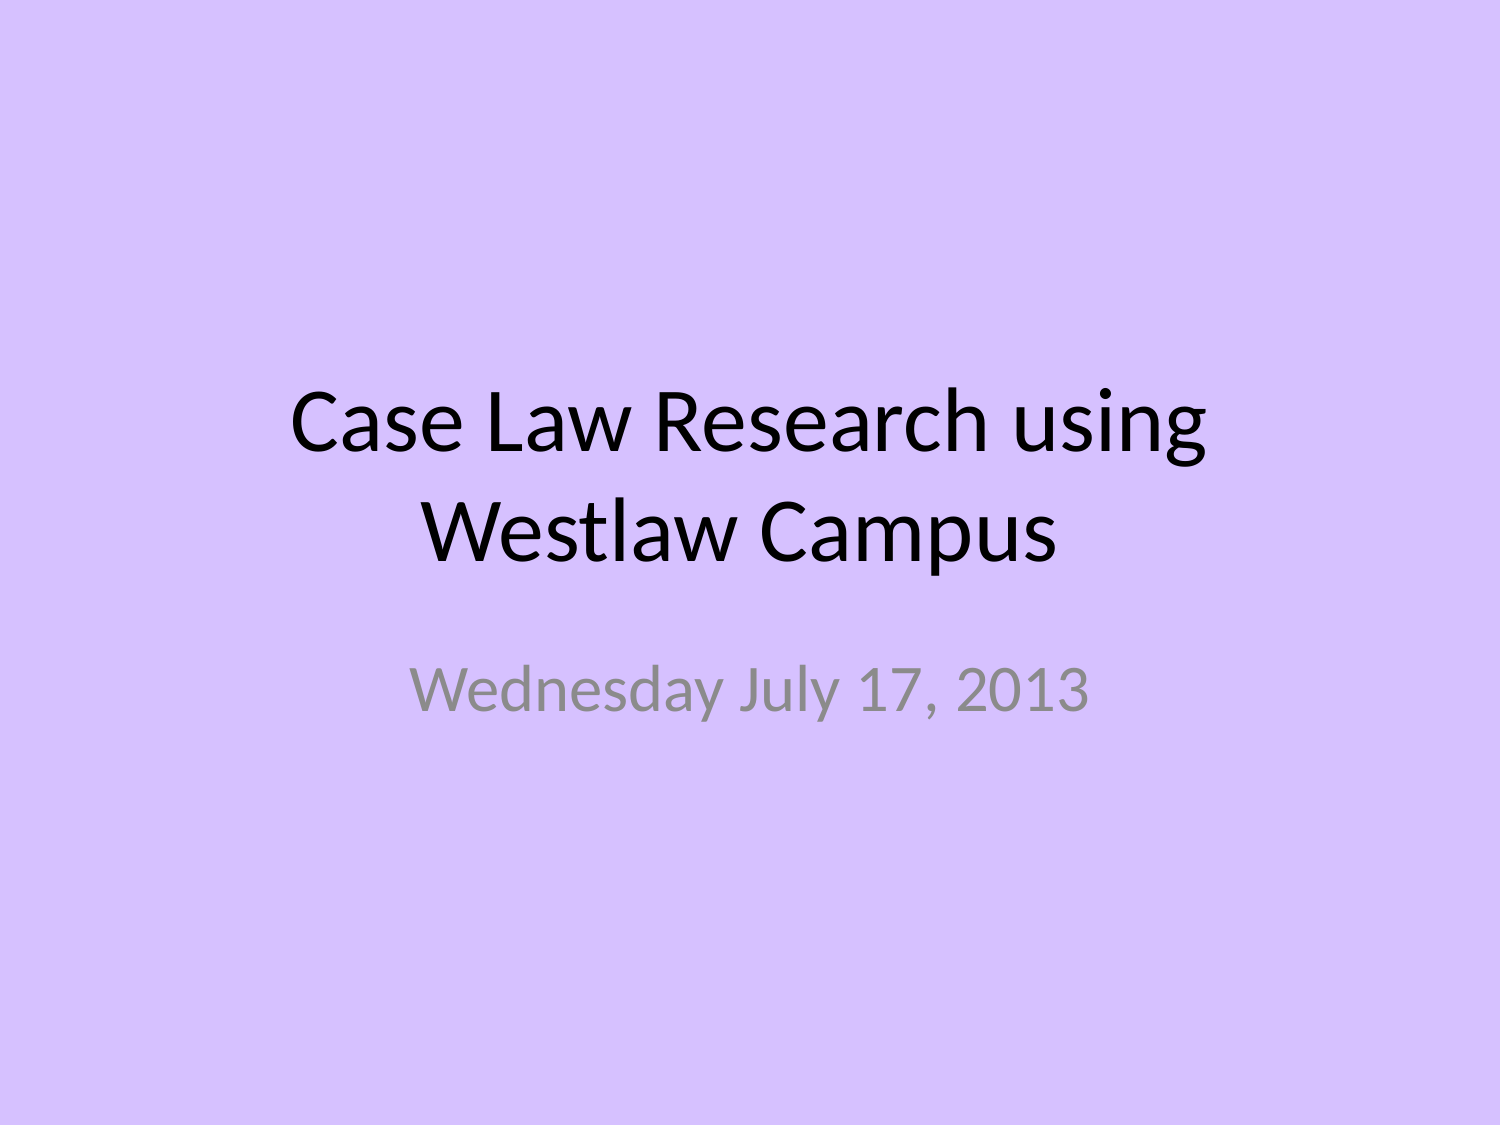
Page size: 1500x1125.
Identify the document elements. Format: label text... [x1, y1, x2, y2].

title Case Law Research using Westlaw Campus [112, 349, 1388, 591]
subtitle Wednesday July 17, 2013 [225, 637, 1275, 925]
